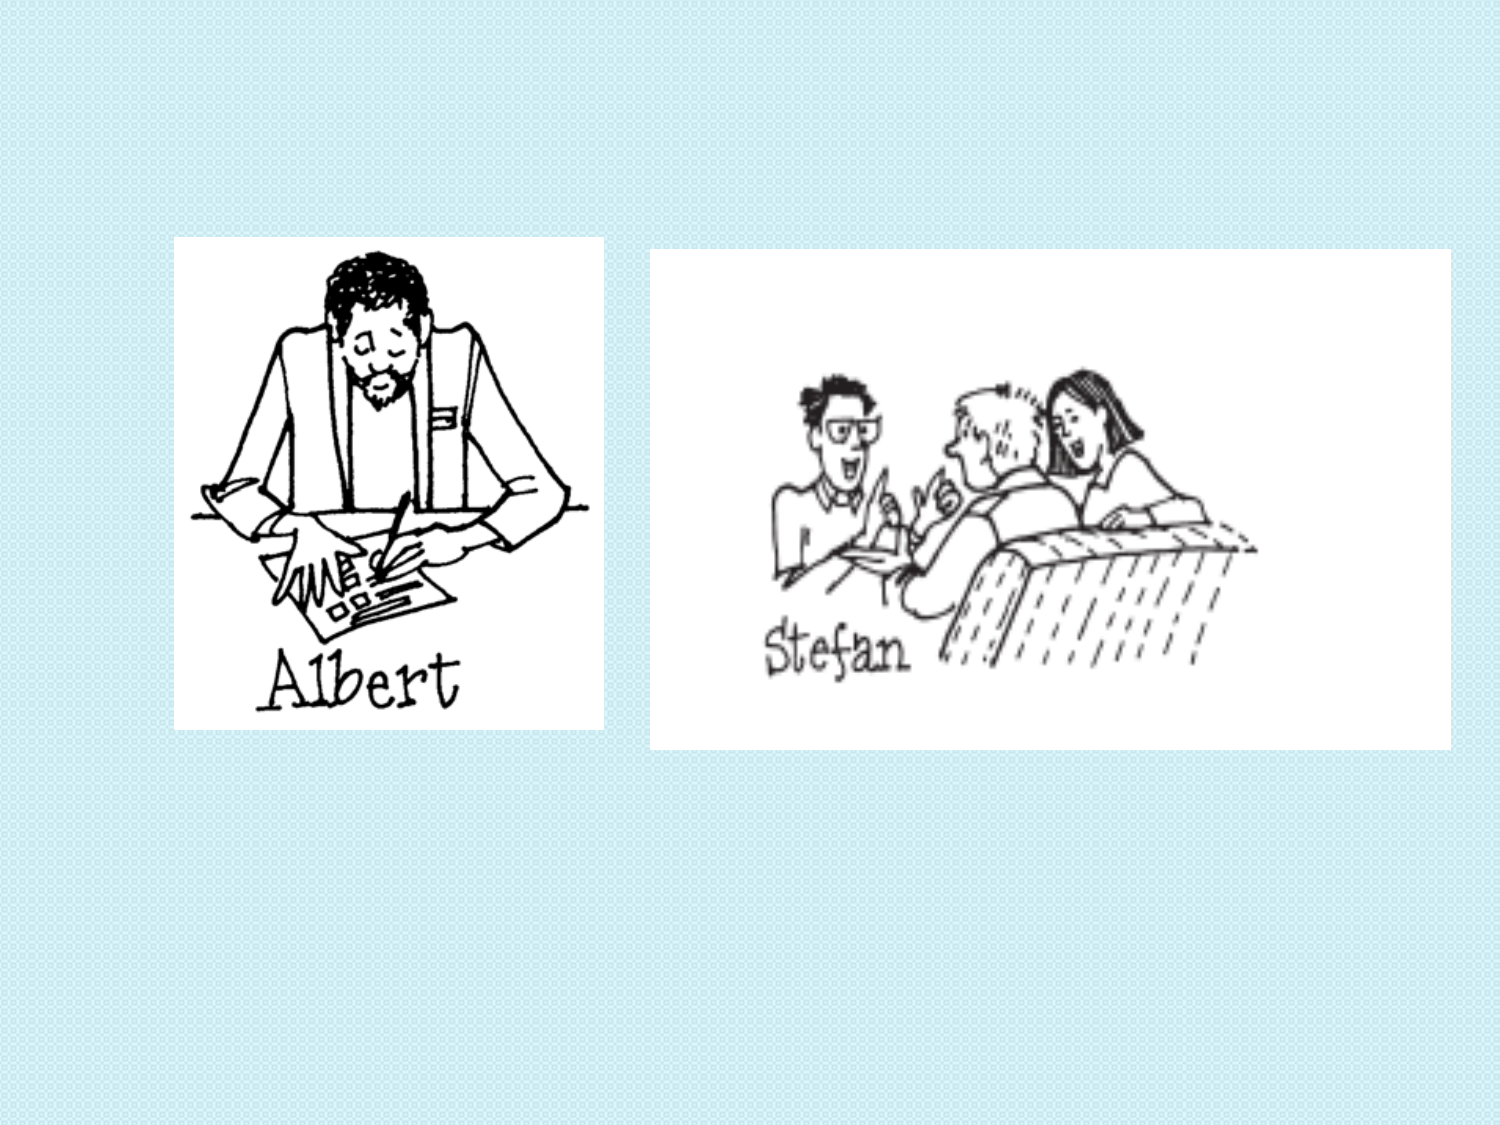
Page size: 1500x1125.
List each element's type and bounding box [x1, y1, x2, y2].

list [649, 249, 1451, 751]
list [174, 237, 604, 730]
